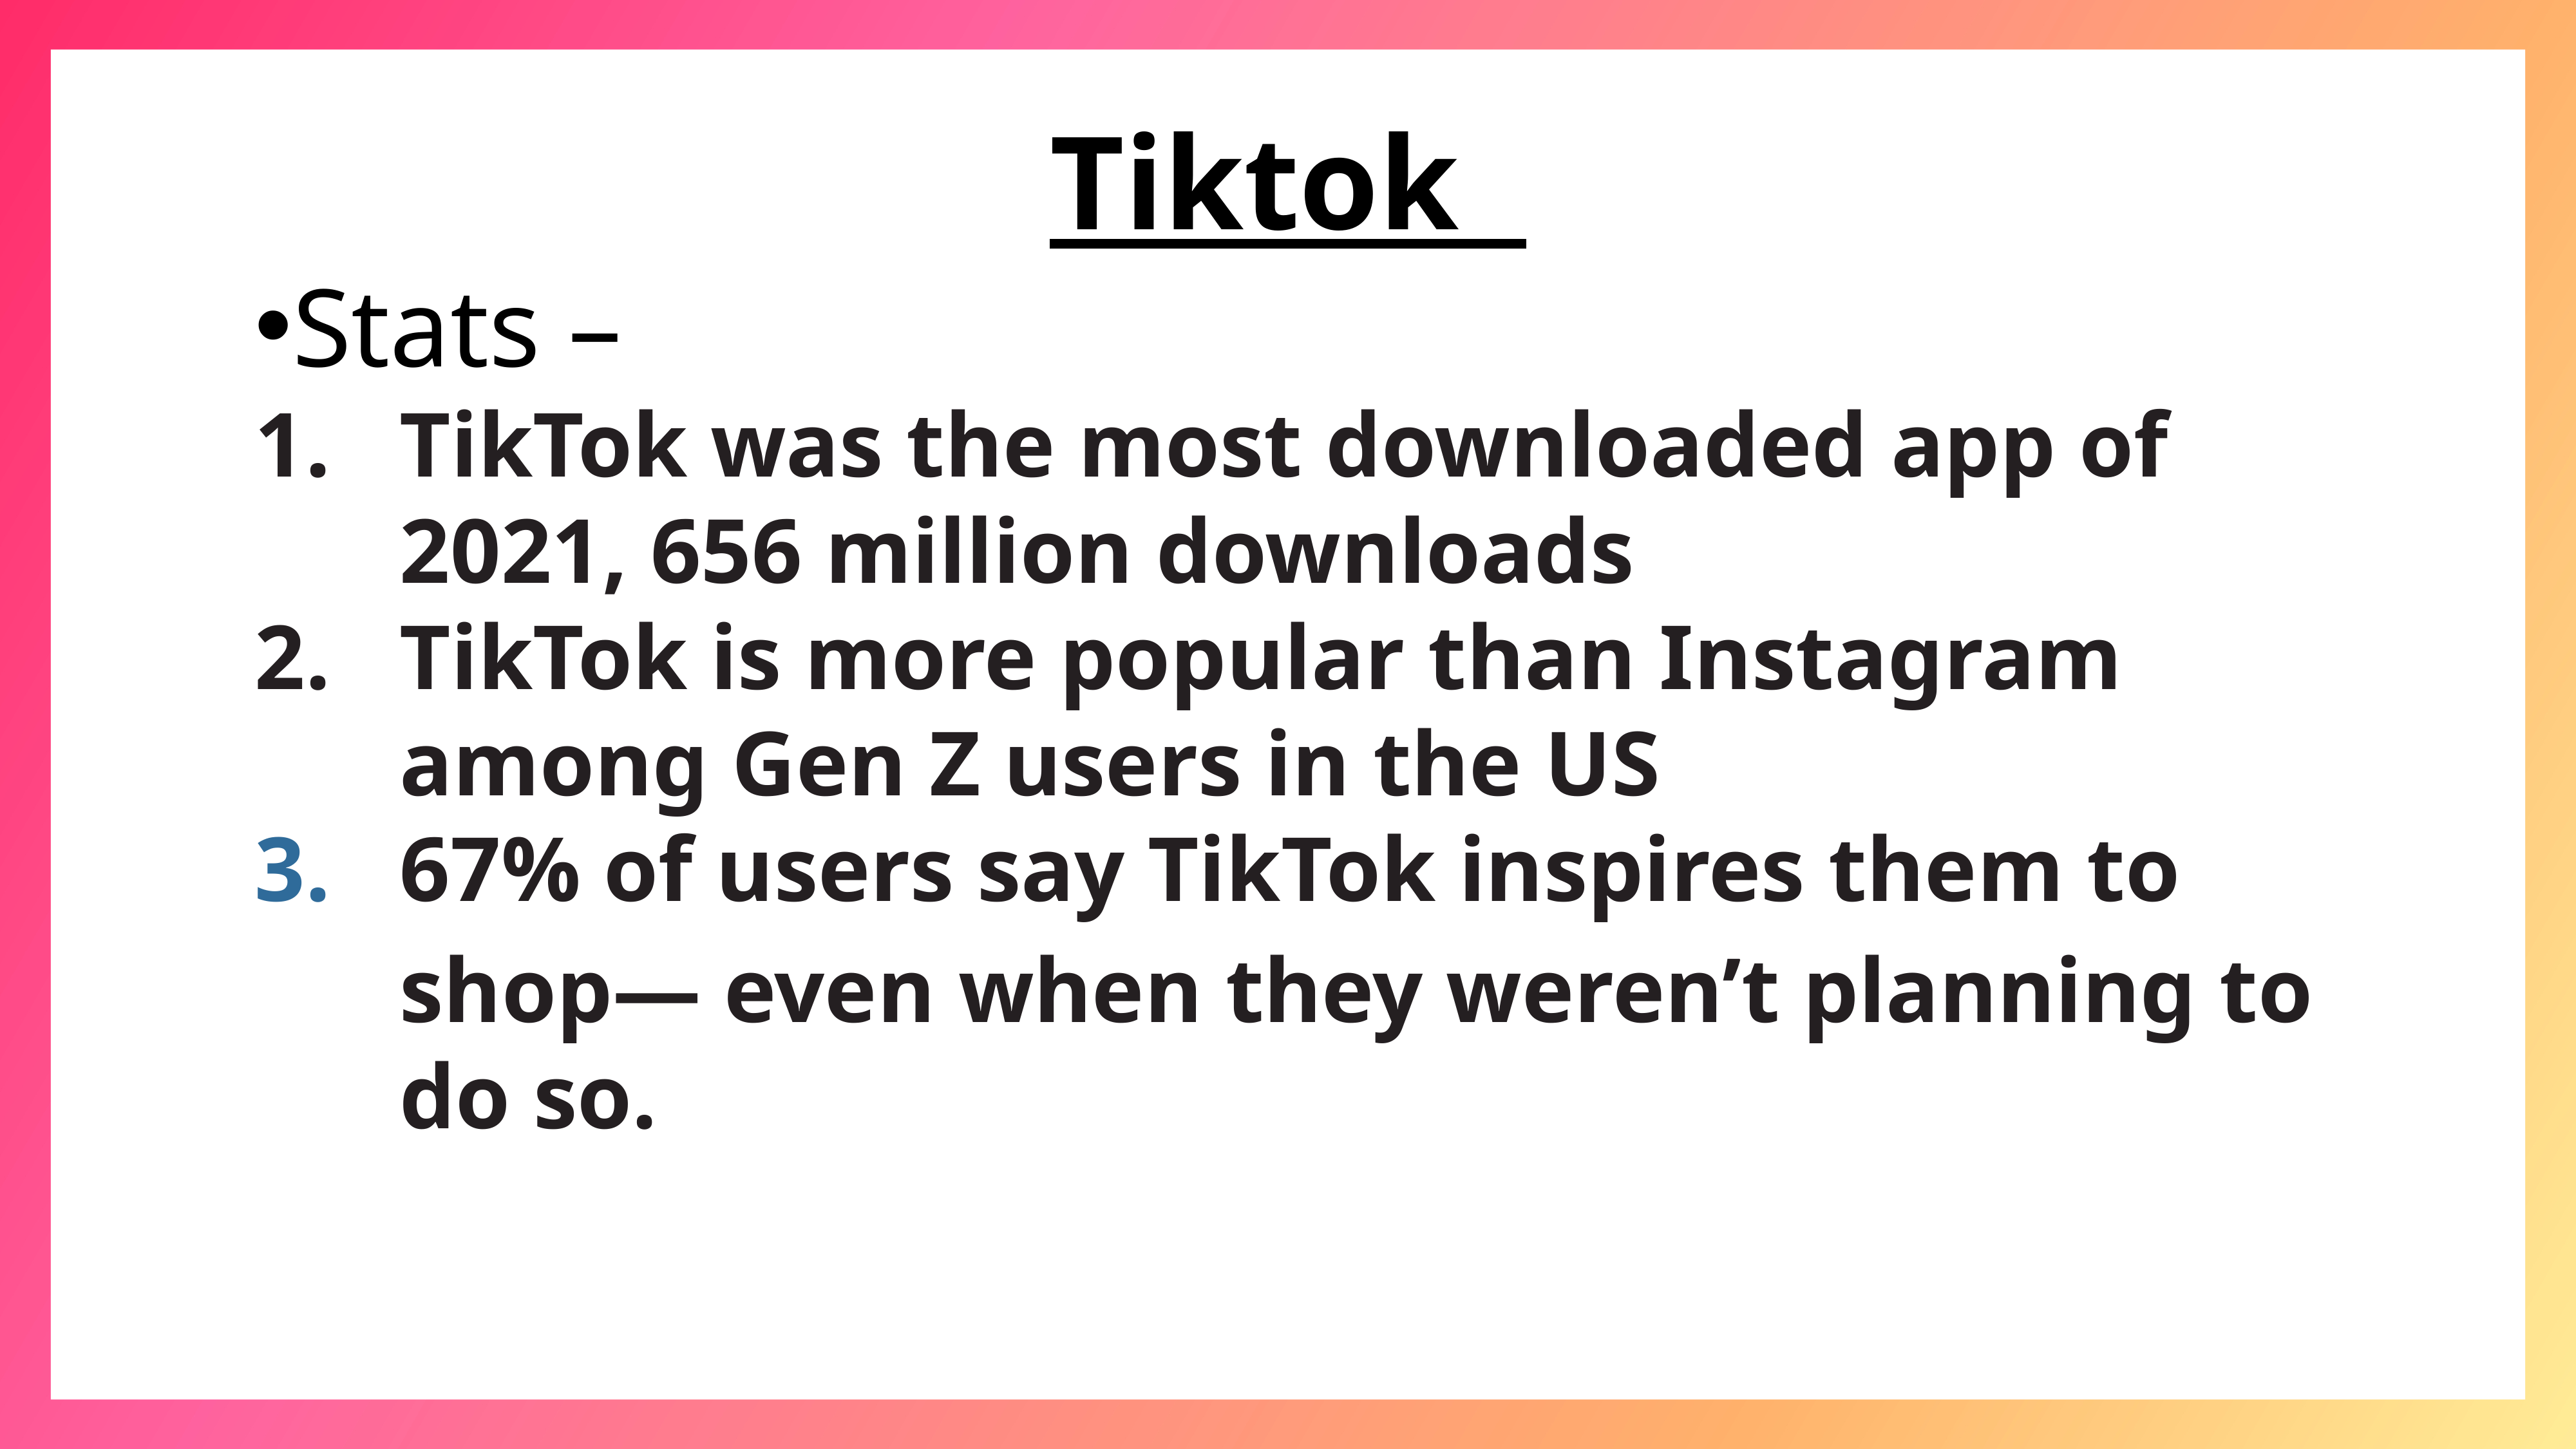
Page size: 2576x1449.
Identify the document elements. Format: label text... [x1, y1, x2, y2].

text_box Stats – TikTok was the most downloaded app of 2021, 656 million downloads TikTok is more popular than Instagram among Gen Z users in the US 67% of users say TikTok inspires them to shop— even when they weren’t planning to do so. [249, 254, 2327, 1449]
text_box Tiktok [168, 95, 2408, 261]
picture [0, 0, 2576, 1449]
